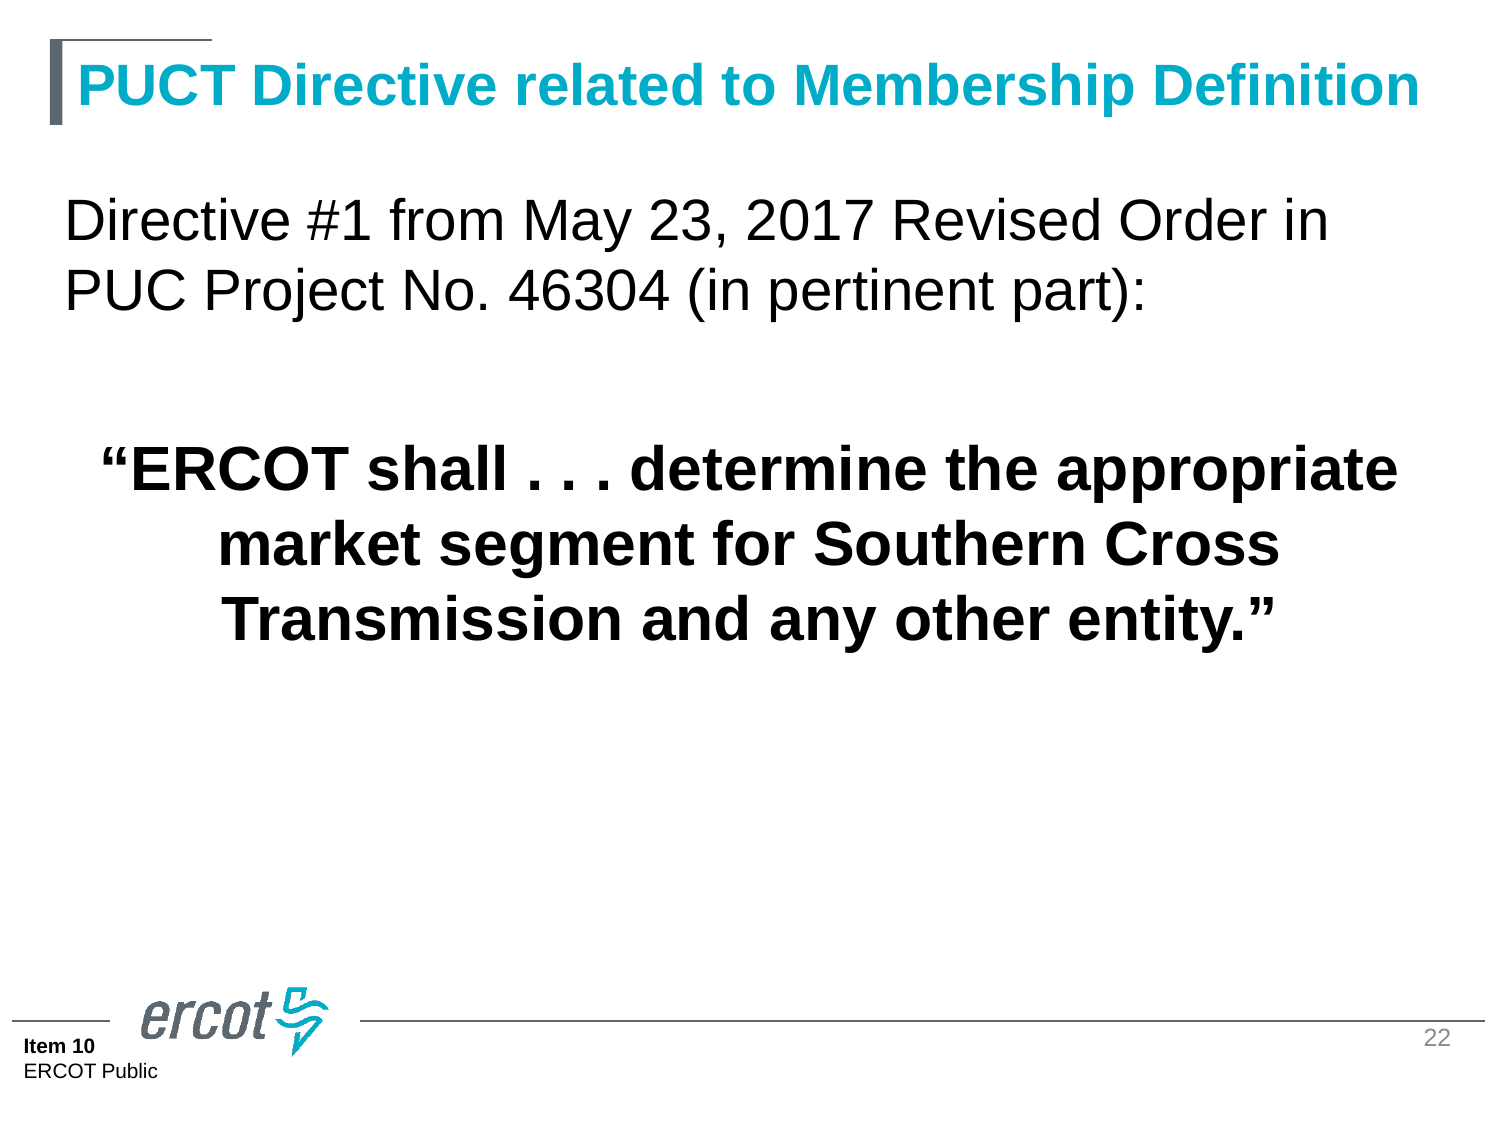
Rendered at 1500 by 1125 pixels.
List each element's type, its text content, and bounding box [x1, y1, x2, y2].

title PUCT Directive related to Membership Definition [62, 39, 1450, 134]
picture [137, 983, 332, 1059]
slide_number 22 [1387, 1012, 1488, 1062]
list Directive #1 from May 23, 2017 Revised Order in PUC Project No. 46304 (in pertinent part): “ERCOT shall . . . determine the appropriate market segment for Southern Cross Transmission and any other entity.” [50, 174, 1450, 972]
